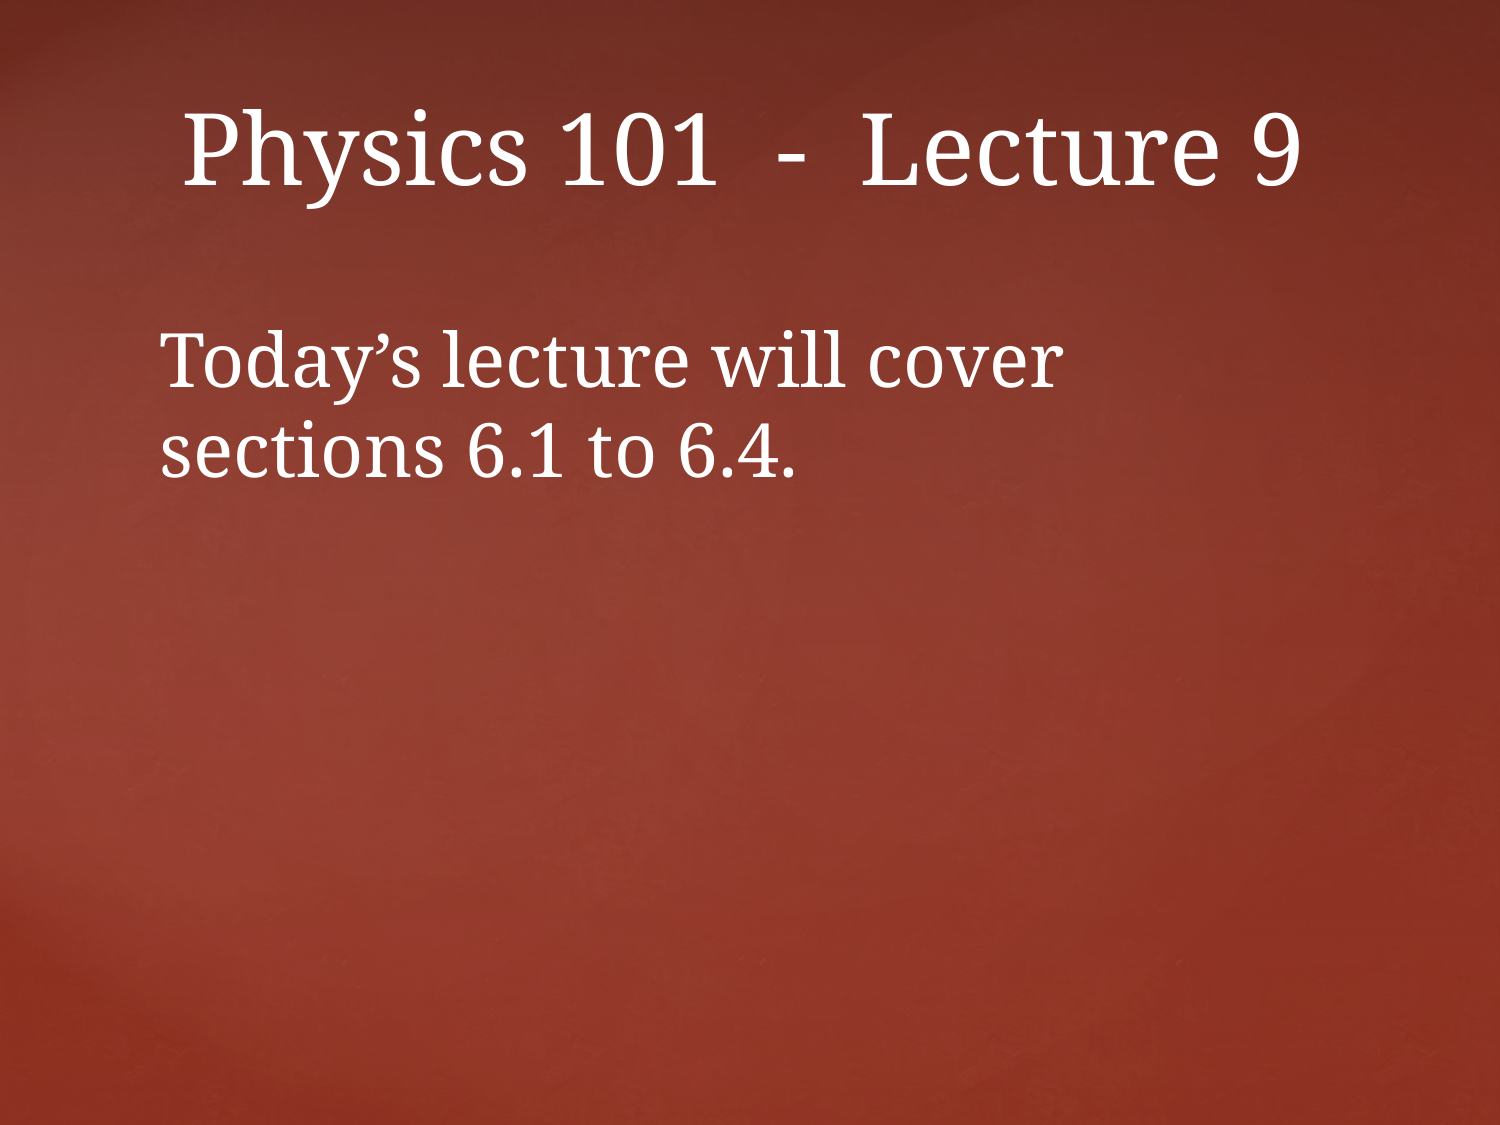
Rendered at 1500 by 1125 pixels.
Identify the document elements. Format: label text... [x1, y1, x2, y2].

title Physics 101 - Lecture 9 [125, 75, 1363, 213]
text_box Today’s lecture will cover sections 6.1 to 6.4. [144, 262, 1383, 500]
